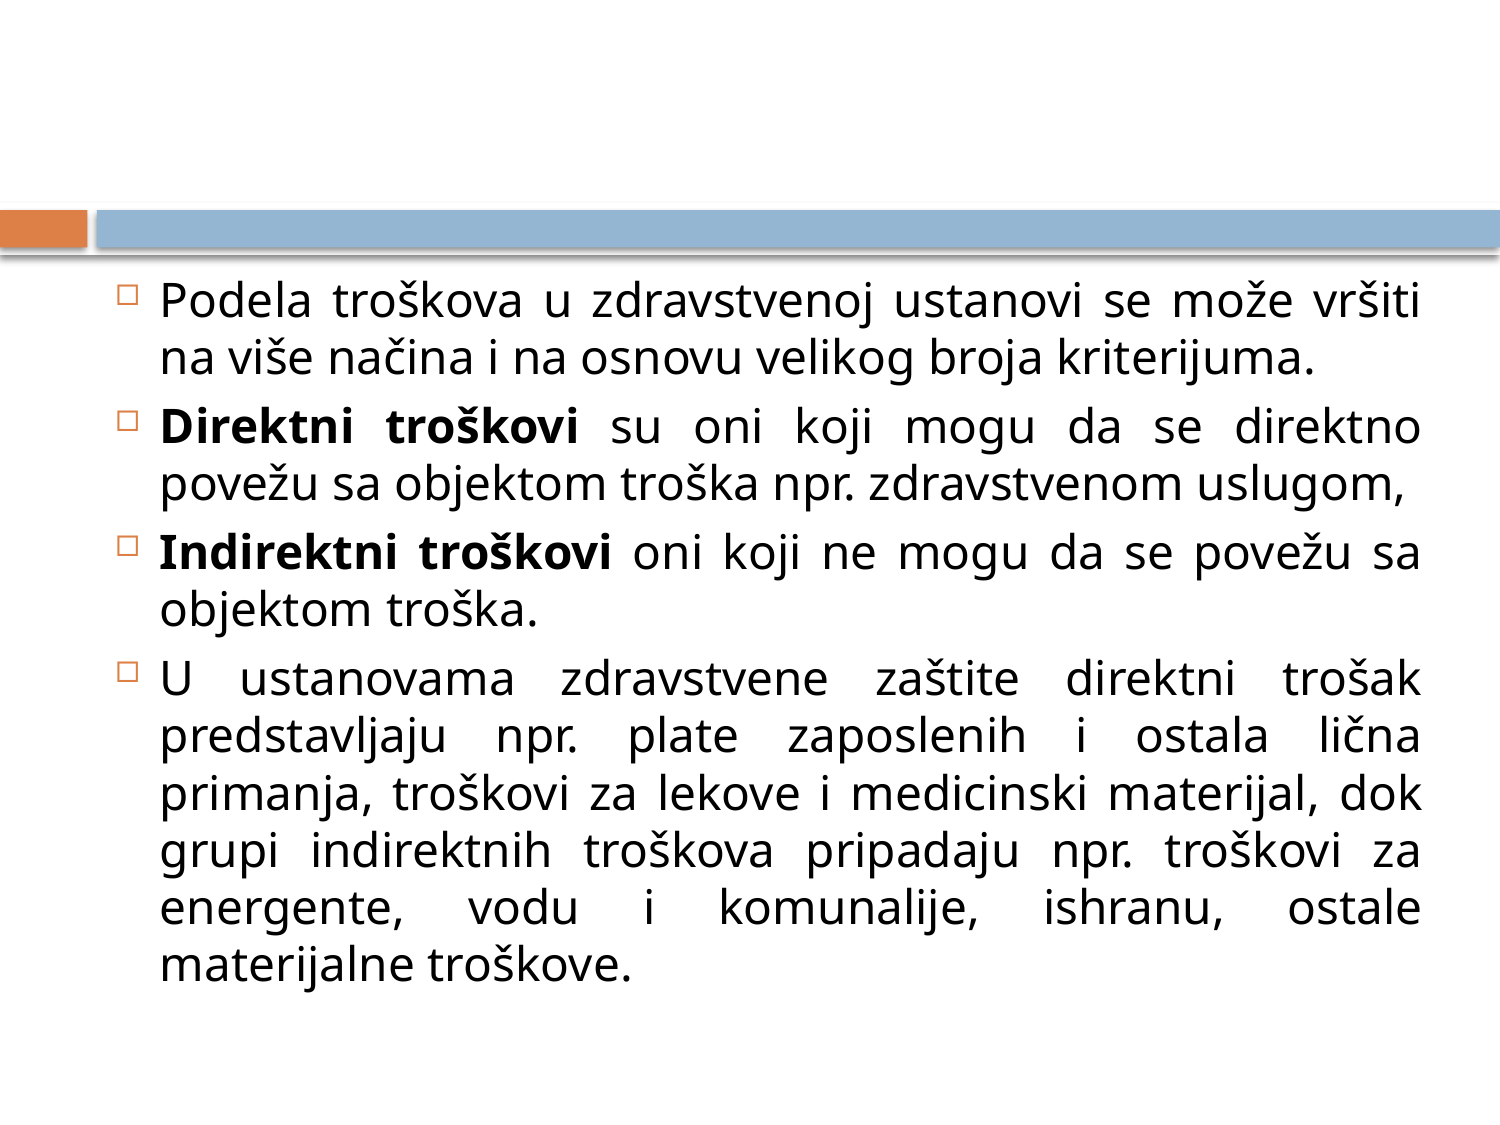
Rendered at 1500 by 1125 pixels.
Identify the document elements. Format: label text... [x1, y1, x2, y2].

list Podela troškova u zdravstvenoj ustanovi se može vršiti na više načina i na osnovu velikog broja kriterijuma. Direktni troškovi su oni koji mogu da se direktno povežu sa objektom troška npr. zdravstvenom uslugom, Indirektni troškovi oni koji ne mogu da se povežu sa objektom troška. U ustanovama zdravstvene zaštite direktni trošak predstavljaju npr. plate zaposlenih i ostala lična primanja, troškovi za lekove i medicinski materijal, dok grupi indirektnih troškova pripadaju npr. troškovi za energente, vodu i komunalije, ishranu, ostale materijalne troškove. [100, 262, 1438, 1000]
